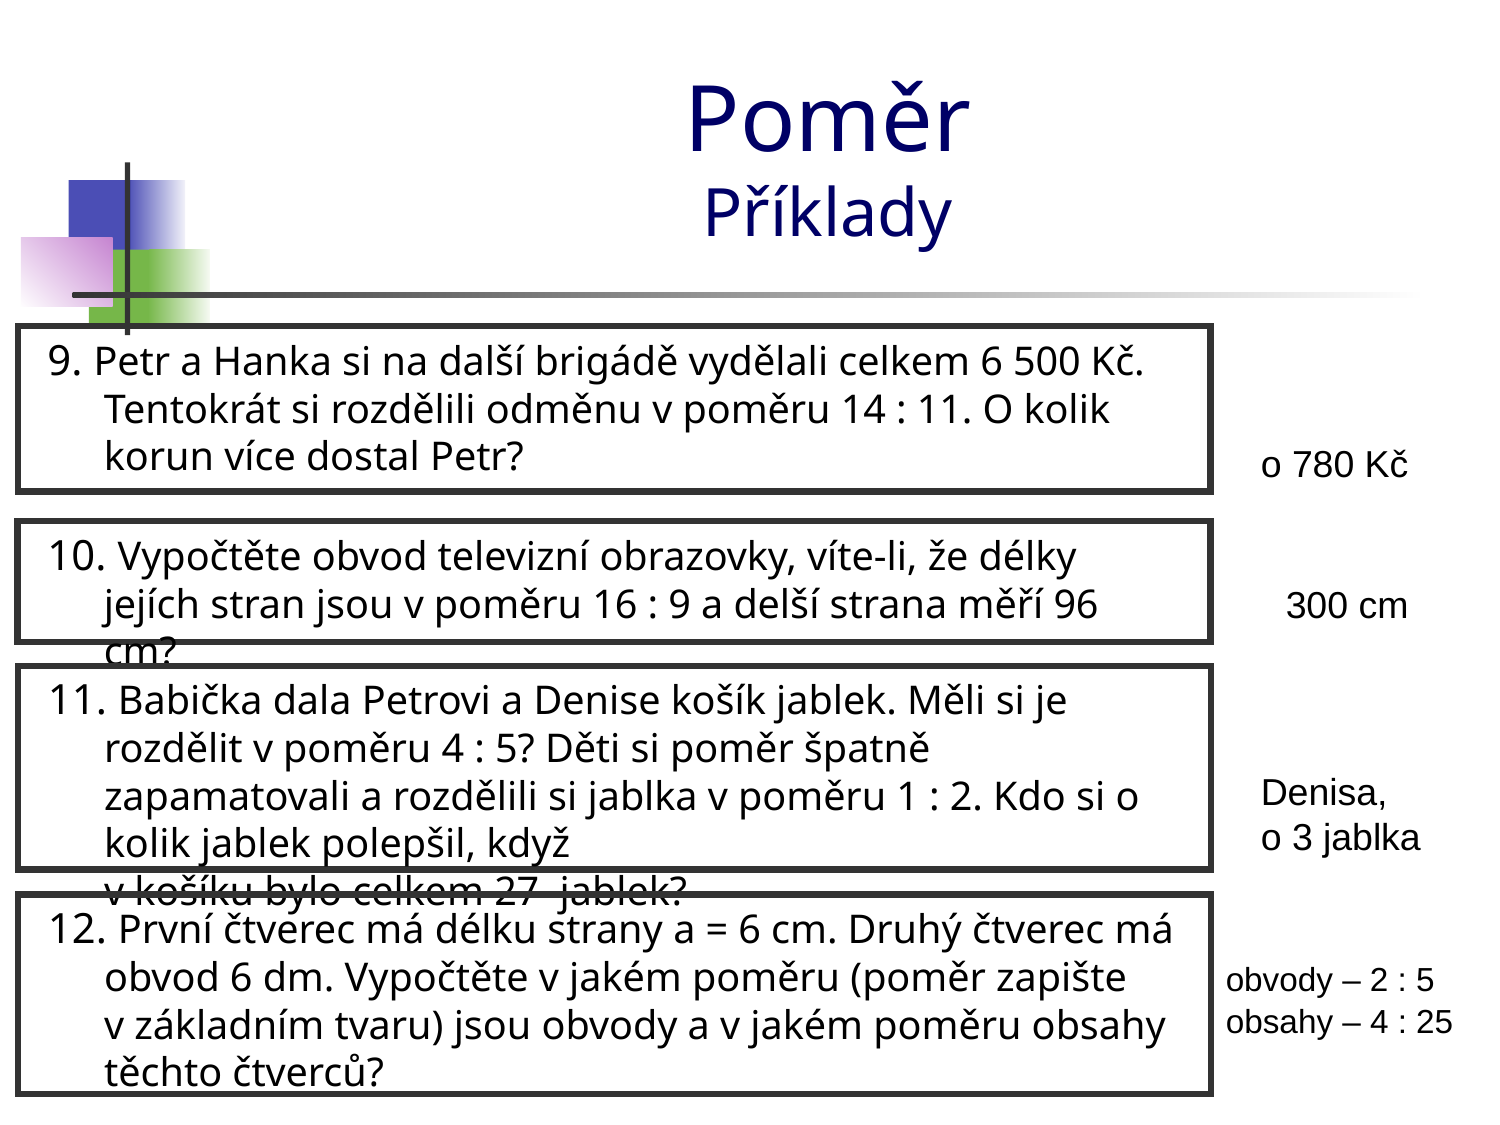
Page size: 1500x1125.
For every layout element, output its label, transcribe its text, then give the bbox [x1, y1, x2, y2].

text_box obsahy – 4 : 25 [1211, 992, 1475, 1048]
text_box 11. Babička dala Petrovi a Denise košík jablek. Měli si je rozdělit v poměru 4 : 5? Děti si poměr špatně zapamatovali a rozdělili si jablka v poměru 1 : 2. Kdo si o kolik jablek polepšil, když v košíku bylo celkem 27 jablek? [18, 665, 1211, 870]
text_box [711, 643, 1026, 665]
list 9. Petr a Hanka si na další brigádě vydělali celkem 6 500 Kč. Tentokrát si rozdělili odměnu v poměru 14 : 11. O kolik korun více dostal Petr? [17, 326, 1211, 492]
text_box 10. Vypočtěte obvod televizní obrazovky, víte-li, že délky jejích stran jsou v poměru 16 : 9 a delší strana měří 96 cm? [17, 521, 1211, 643]
title Poměr Příklady [188, 34, 1468, 276]
text_box 300 cm [1271, 573, 1447, 634]
text_box obvody – 2 : 5 [1211, 950, 1452, 992]
text_box Denisa, o 3 jablka [1246, 760, 1475, 866]
text_box 12. První čtverec má délku strany a = 6 cm. Druhý čtverec má obvod 6 dm. Vypočtěte v jakém poměru (poměr zapište v základním tvaru) jsou obvody a v jakém poměru obsahy těchto čtverců? [18, 894, 1211, 1094]
text_box o 780 Kč [1246, 432, 1447, 493]
